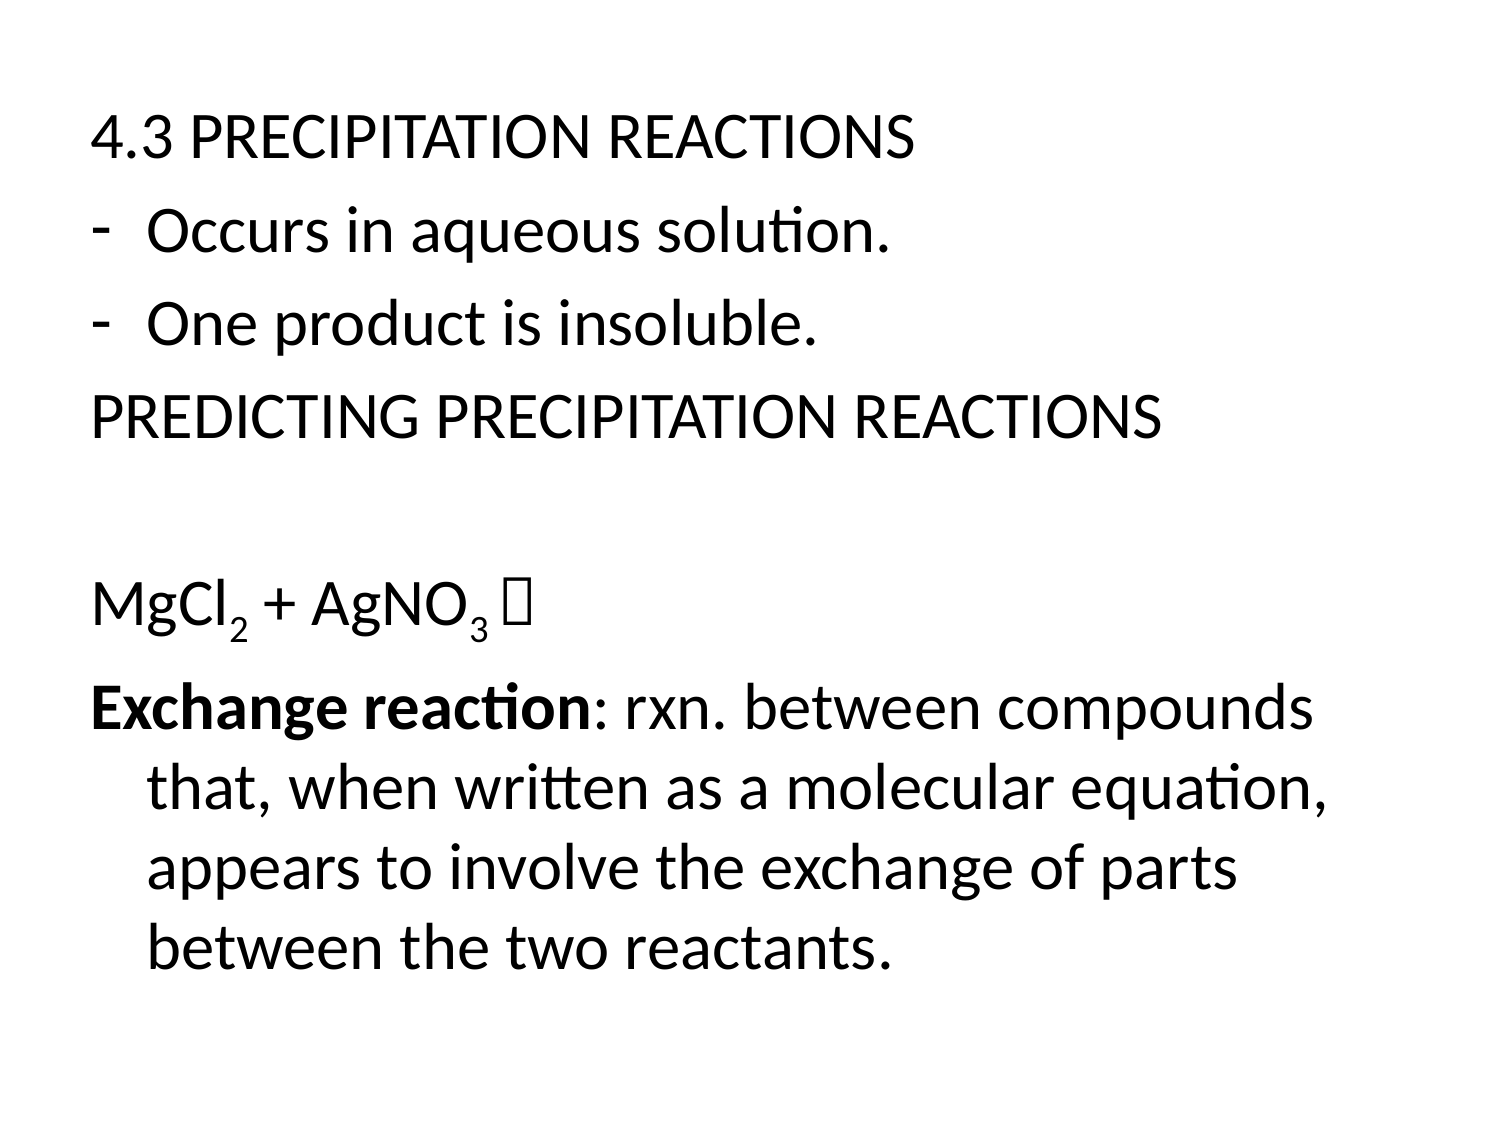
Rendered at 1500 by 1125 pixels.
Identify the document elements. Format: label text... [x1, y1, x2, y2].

list 4.3 PRECIPITATION REACTIONS Occurs in aqueous solution. One product is insoluble. PREDICTING PRECIPITATION REACTIONS MgCl2 + AgNO3  Exchange reaction: rxn. between compounds that, when written as a molecular equation, appears to involve the exchange of parts between the two reactants. [75, 84, 1425, 1005]
